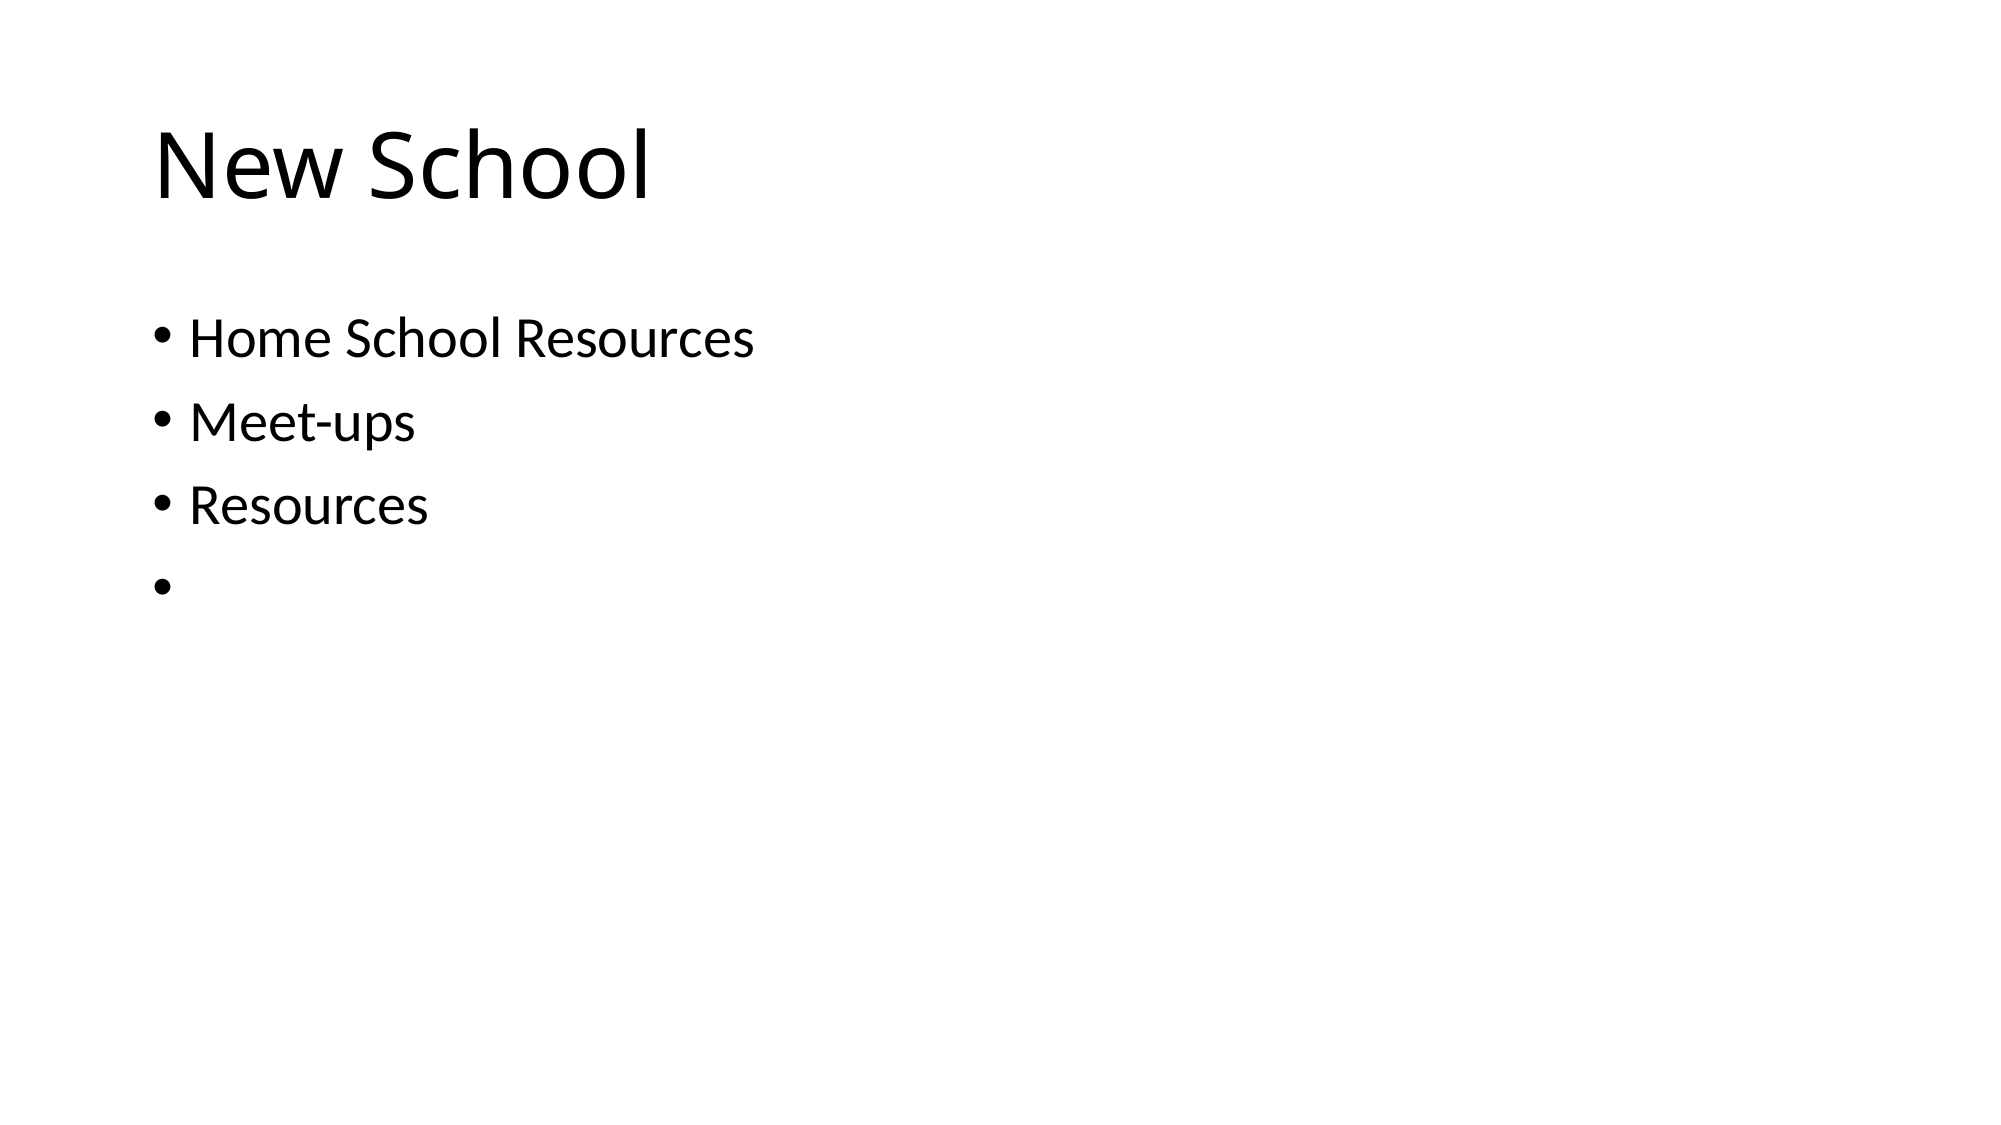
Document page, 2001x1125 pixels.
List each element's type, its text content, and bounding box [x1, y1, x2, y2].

title New School [137, 59, 1863, 278]
list Home School Resources Meet-ups Resources [137, 299, 1863, 1014]
